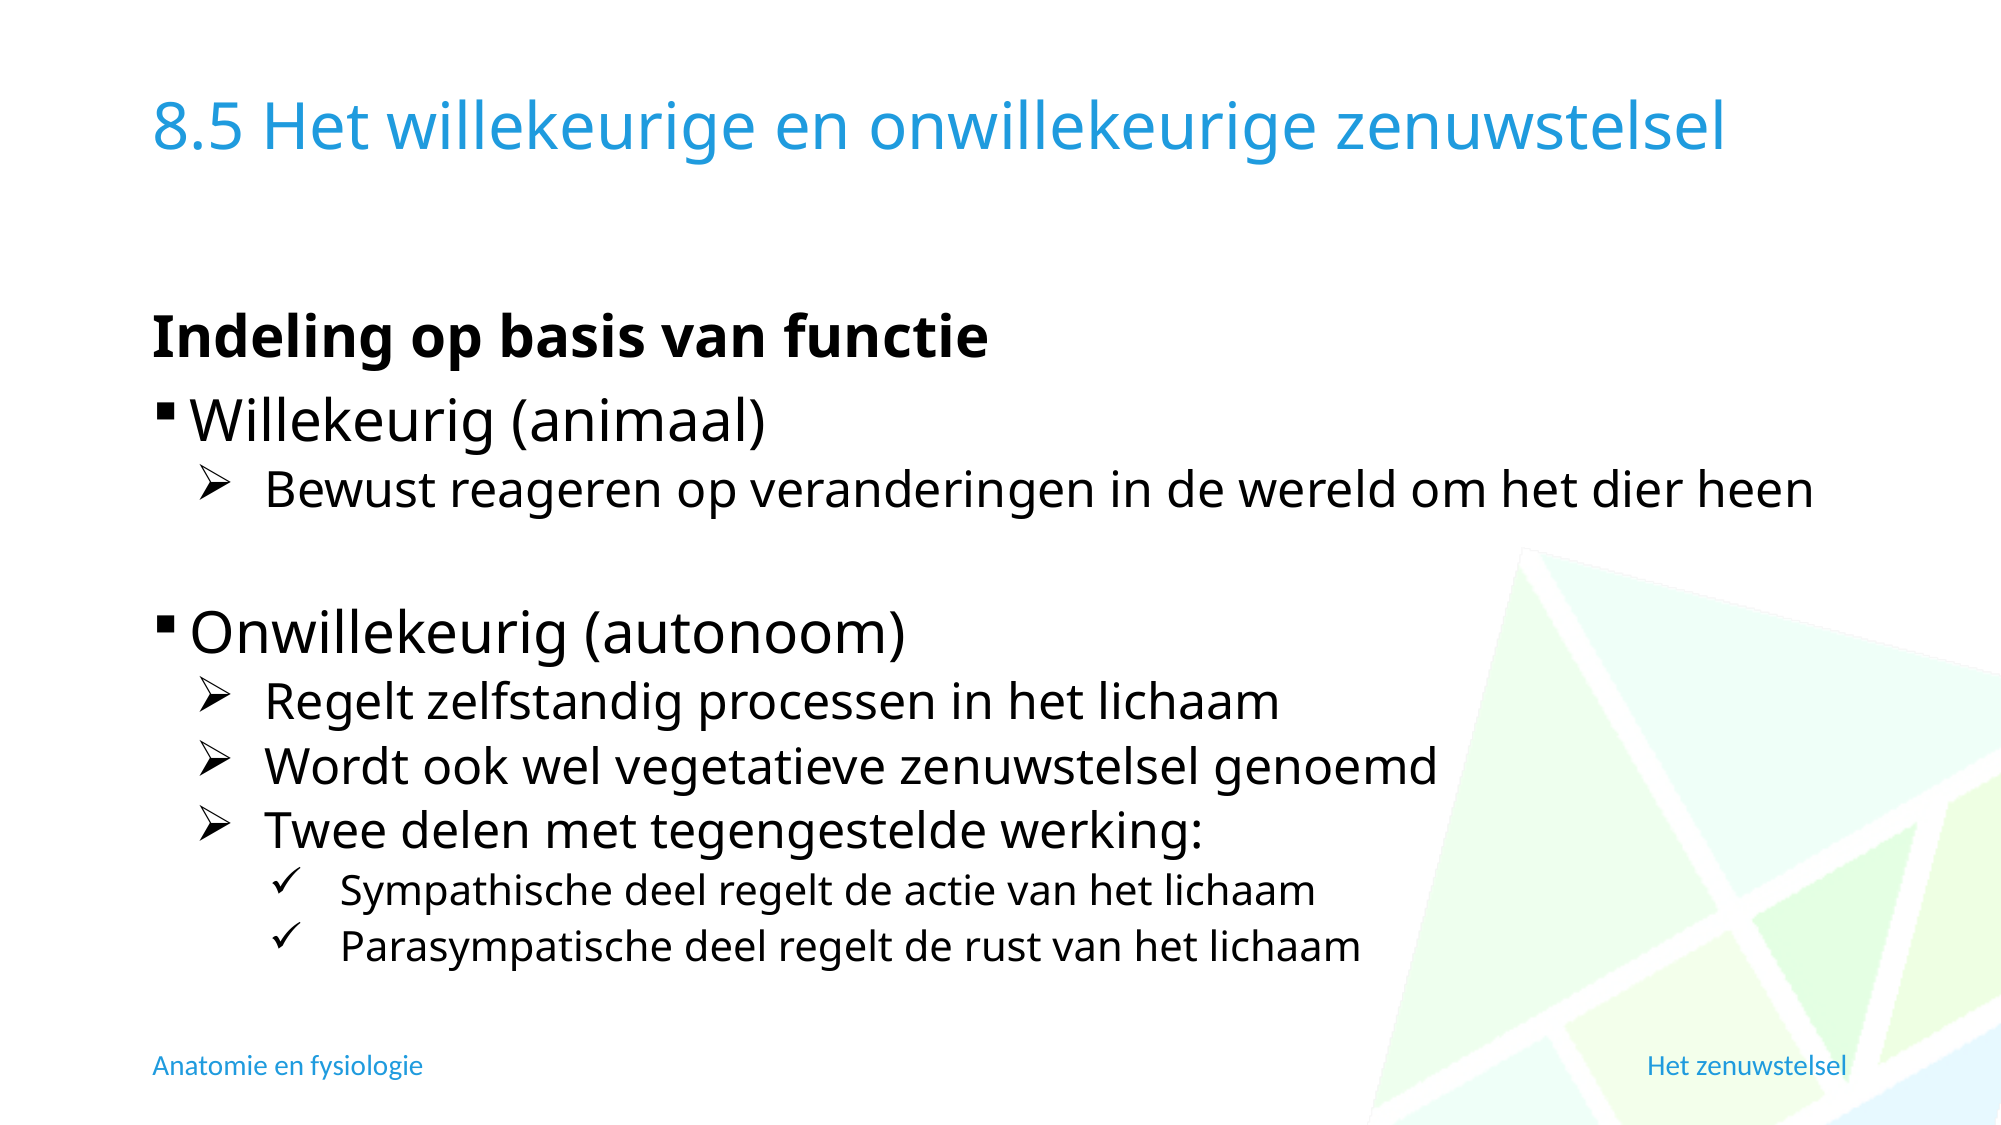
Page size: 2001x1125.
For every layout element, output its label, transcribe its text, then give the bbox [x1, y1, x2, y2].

list Indeling op basis van functie Willekeurig (animaal) Bewust reageren op veranderingen in de wereld om het dier heen Onwillekeurig (autonoom) Regelt zelfstandig processen in het lichaam Wordt ook wel vegetatieve zenuwstelsel genoemd Twee delen met tegengestelde werking: Sympathische deel regelt de actie van het lichaam Parasympatische deel regelt de rust van het lichaam [137, 299, 1863, 1014]
title 8.5 Het willekeurige en onwillekeurige zenuwstelsel [137, 59, 1912, 198]
list Anatomie en fysiologie [137, 1042, 588, 1103]
list Het zenuwstelsel [1412, 1042, 1863, 1103]
